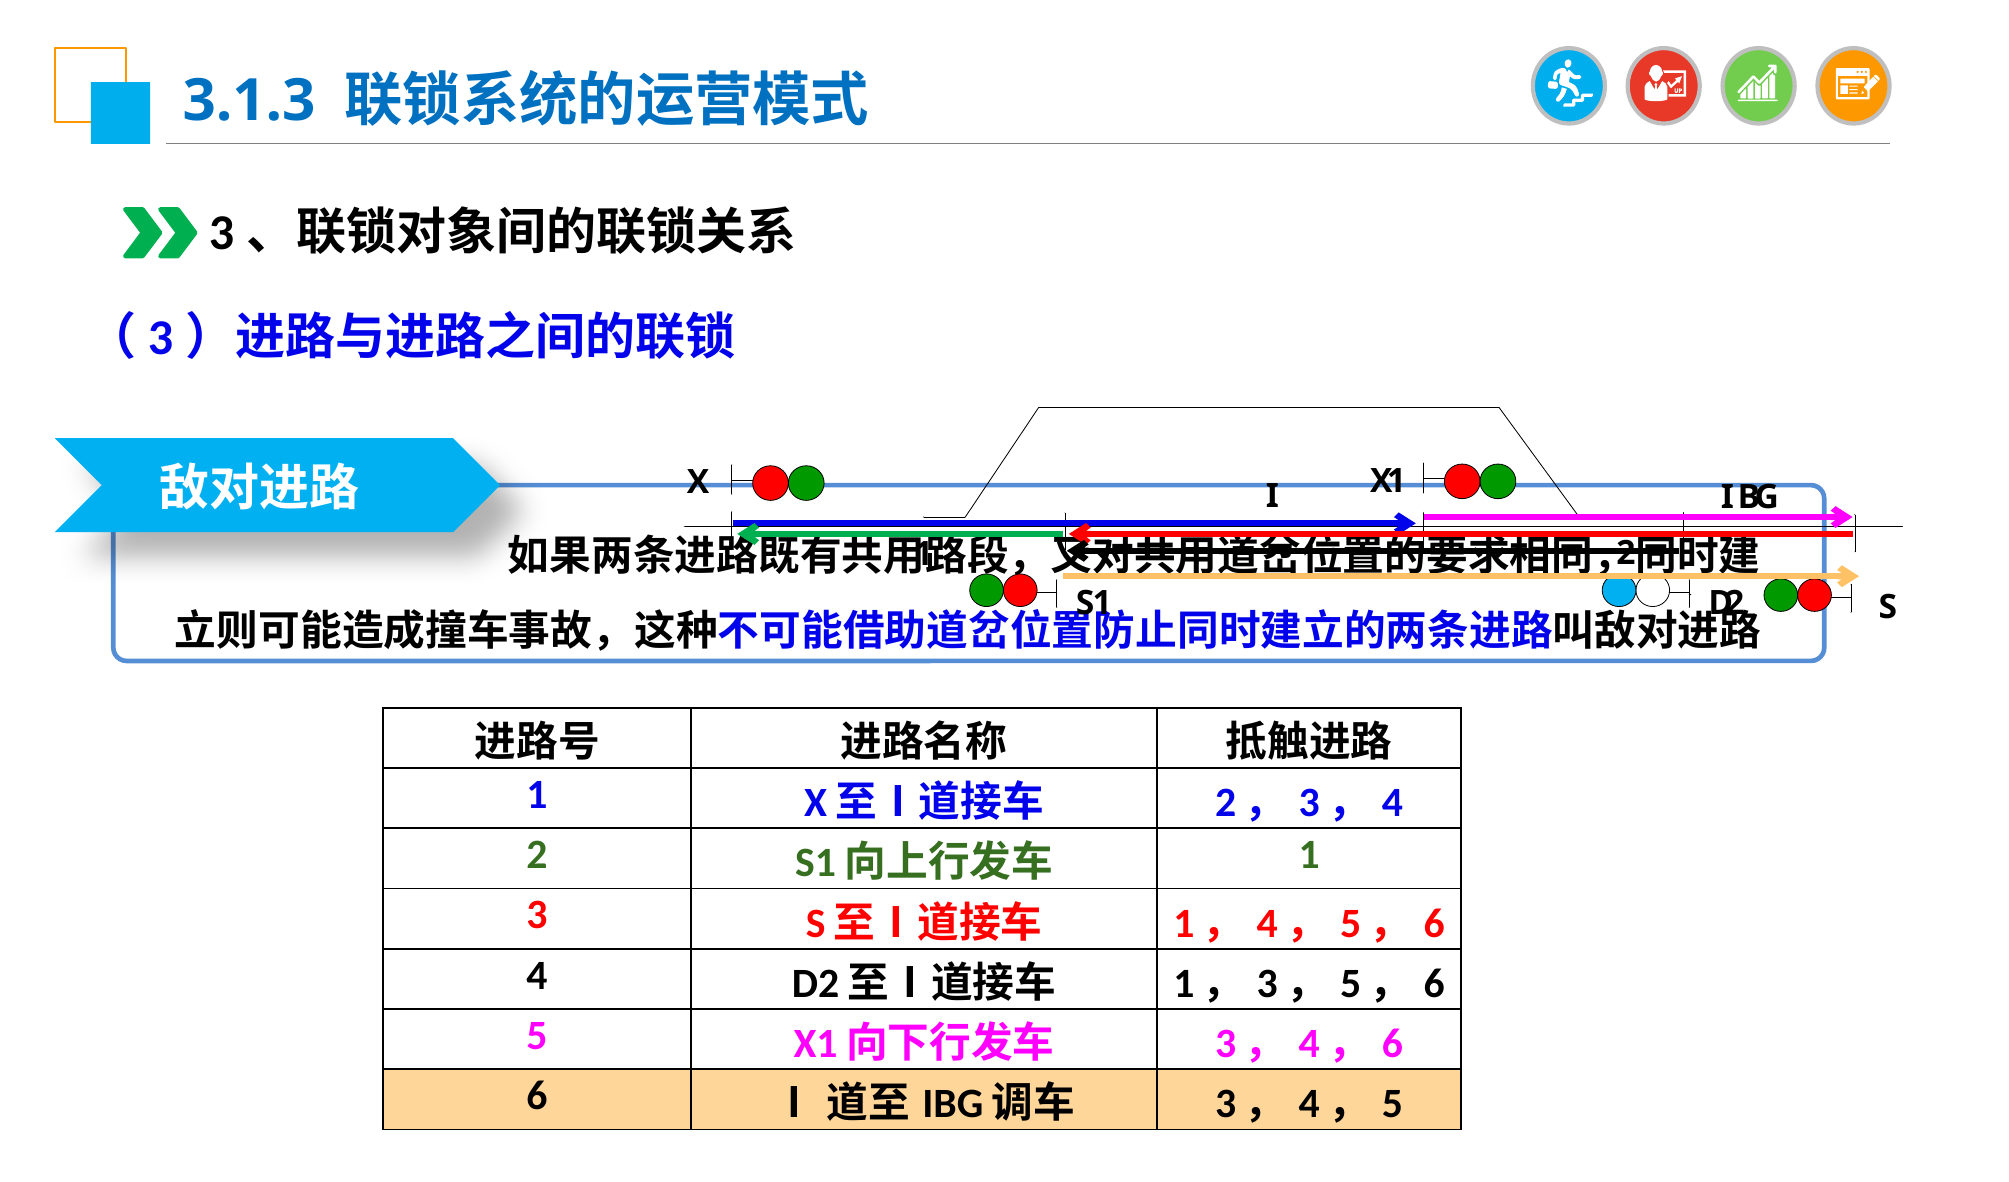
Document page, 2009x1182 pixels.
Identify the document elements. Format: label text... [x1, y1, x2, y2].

table_cell 6 [384, 1070, 690, 1129]
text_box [652, 402, 1928, 638]
table_cell S至Ⅰ道接车 [692, 889, 1156, 948]
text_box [124, 191, 810, 269]
table_cell 4 [384, 950, 690, 1008]
table_cell 2，3，4 [1158, 769, 1460, 827]
table_cell 1 [384, 769, 690, 827]
table_cell S1向上行发车 [692, 829, 1156, 888]
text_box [54, 437, 501, 533]
table_cell Ⅰ道至IBG调车 [692, 1070, 1156, 1129]
table_cell D2至Ⅰ道接车 [692, 950, 1156, 1008]
table_cell 1，4，5，6 [1158, 889, 1460, 948]
text_box [111, 483, 1827, 664]
table_cell 3，4，6 [1158, 1010, 1460, 1068]
table_cell 1，3，5，6 [1158, 950, 1460, 1008]
table_cell X至Ⅰ道接车 [692, 769, 1156, 827]
table_cell X1向下行发车 [692, 1010, 1156, 1068]
table_cell 5 [384, 1010, 690, 1068]
table_cell 1 [1158, 829, 1460, 888]
table_header 进路名称 [692, 709, 1156, 767]
text_box （3）进路与进路之间的联锁 [71, 297, 750, 373]
table_cell 3，4，5 [1158, 1070, 1460, 1129]
table_header 抵触进路 [1158, 709, 1460, 767]
table_cell 2 [384, 829, 690, 888]
text_box 3.1.3 联锁系统的运营模式 [162, 51, 890, 142]
table_cell 3 [384, 889, 690, 948]
table_header 进路号 [384, 709, 690, 767]
